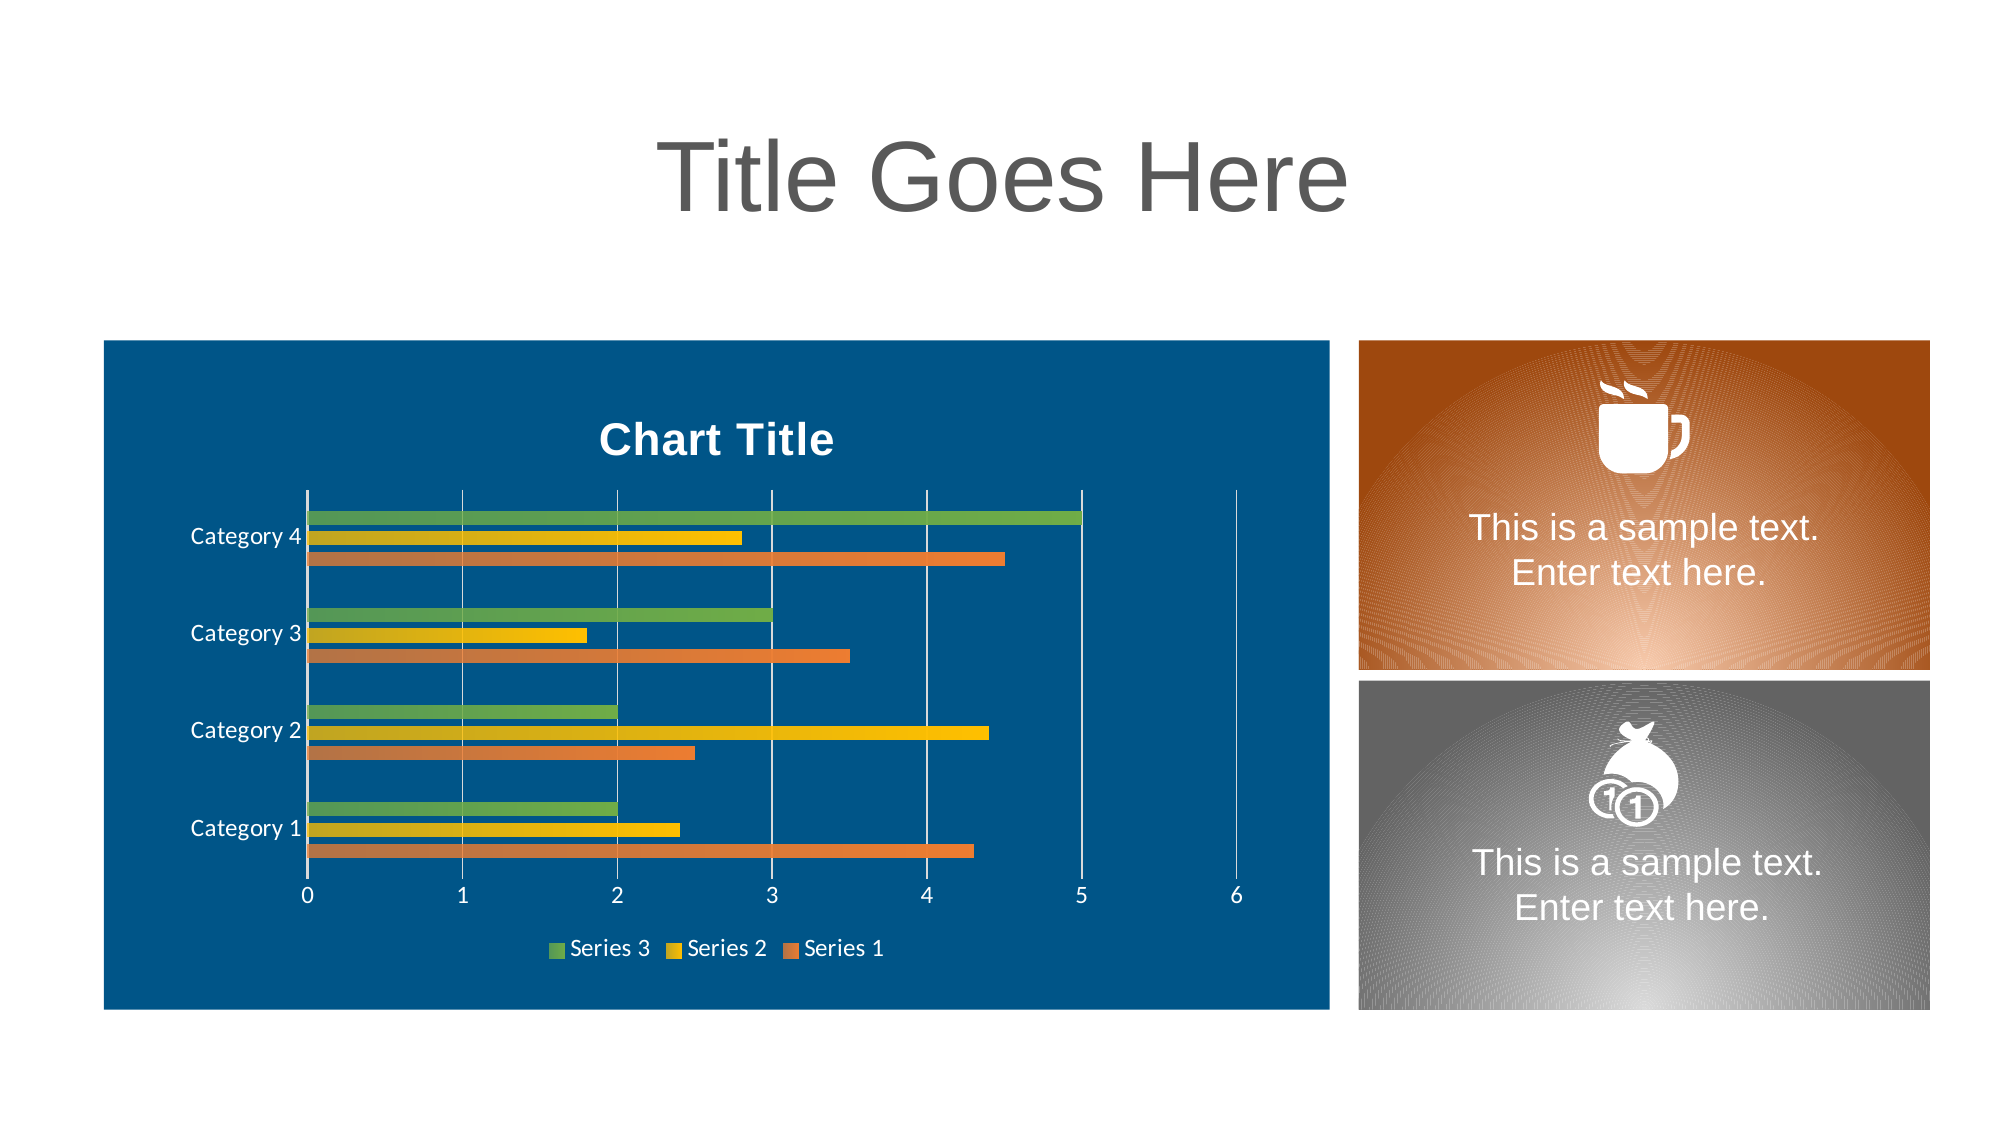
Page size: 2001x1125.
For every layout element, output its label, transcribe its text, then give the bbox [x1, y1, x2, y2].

text_box [1358, 680, 1931, 1011]
chart [168, 380, 1265, 970]
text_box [1598, 380, 1690, 474]
text_box [1358, 339, 1931, 670]
text_box [1614, 787, 1659, 827]
text_box [103, 339, 1331, 1011]
text_box [1603, 721, 1679, 809]
text_box This is a sample text. Enter text here. [1448, 495, 1841, 601]
text_box [1588, 778, 1628, 819]
text_box Title Goes Here [103, 103, 1903, 239]
text_box This is a sample text. Enter text here. [1451, 830, 1844, 936]
